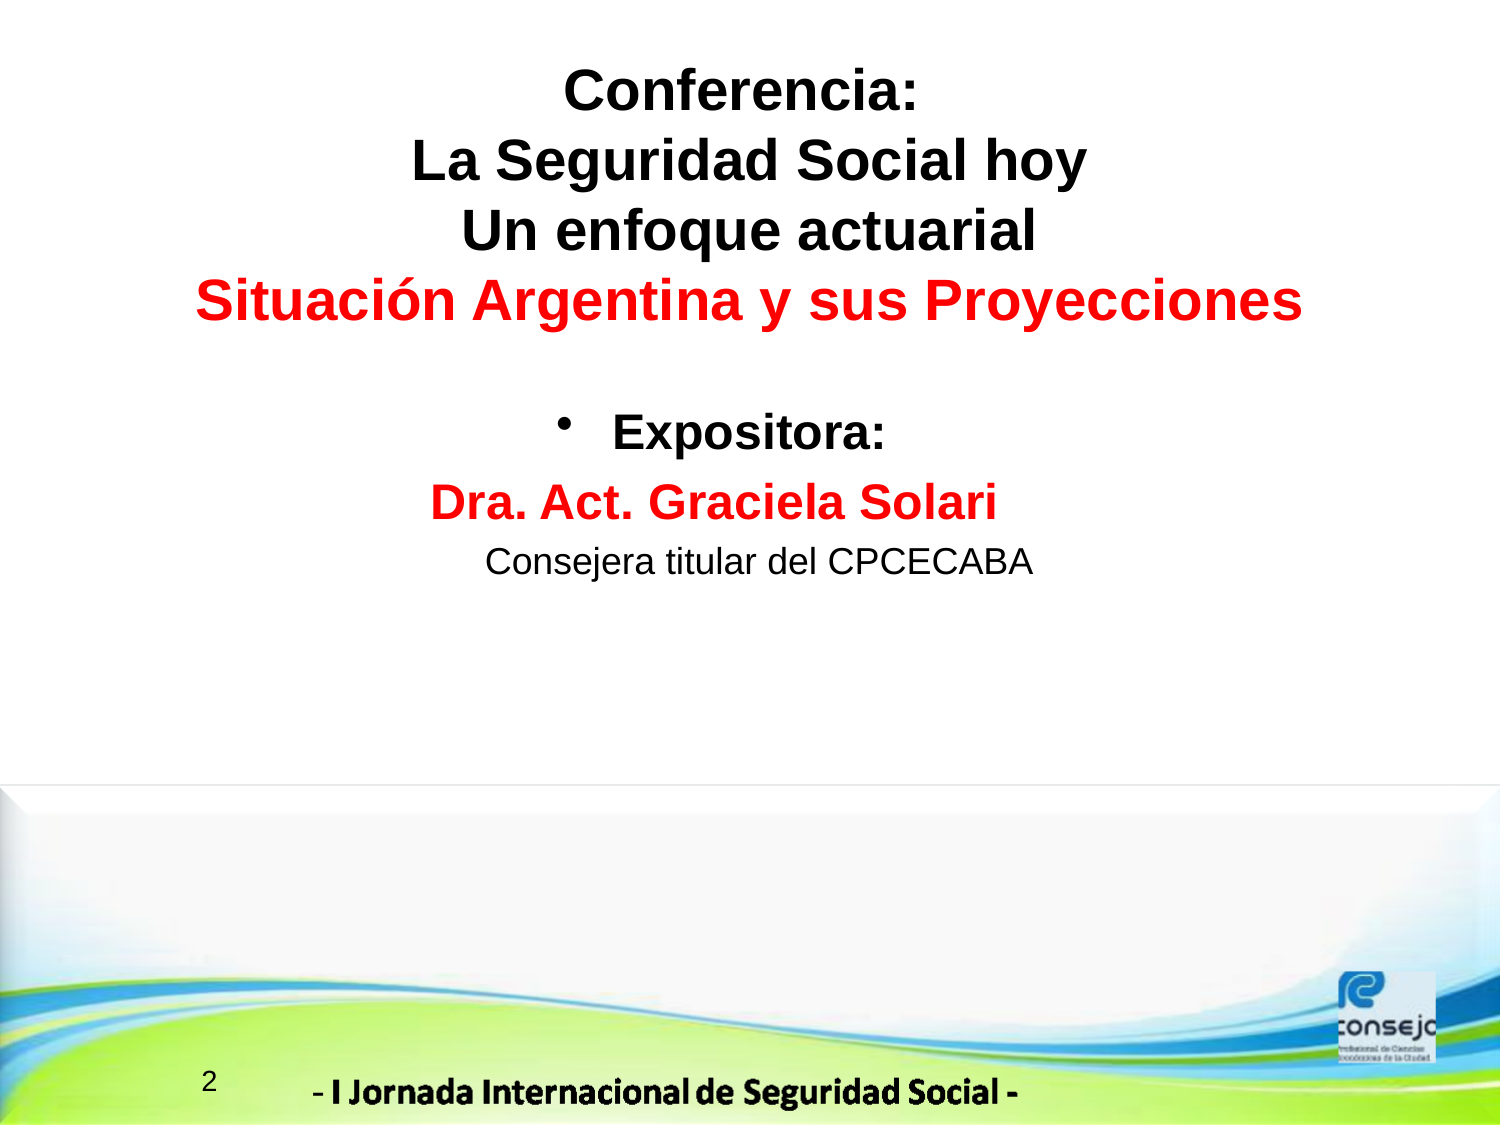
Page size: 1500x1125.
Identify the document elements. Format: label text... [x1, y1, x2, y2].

slide_number 2 [0, 1054, 234, 1125]
text_box Expositora: Dra. Act. Graciela Solari Consejera titular del CPCECABA [46, 392, 1397, 821]
picture [0, 780, 1500, 1125]
title Conferencia: La Seguridad Social hoy Un enfoque actuarial Situación Argentina y sus Proyecciones [75, 45, 1425, 233]
